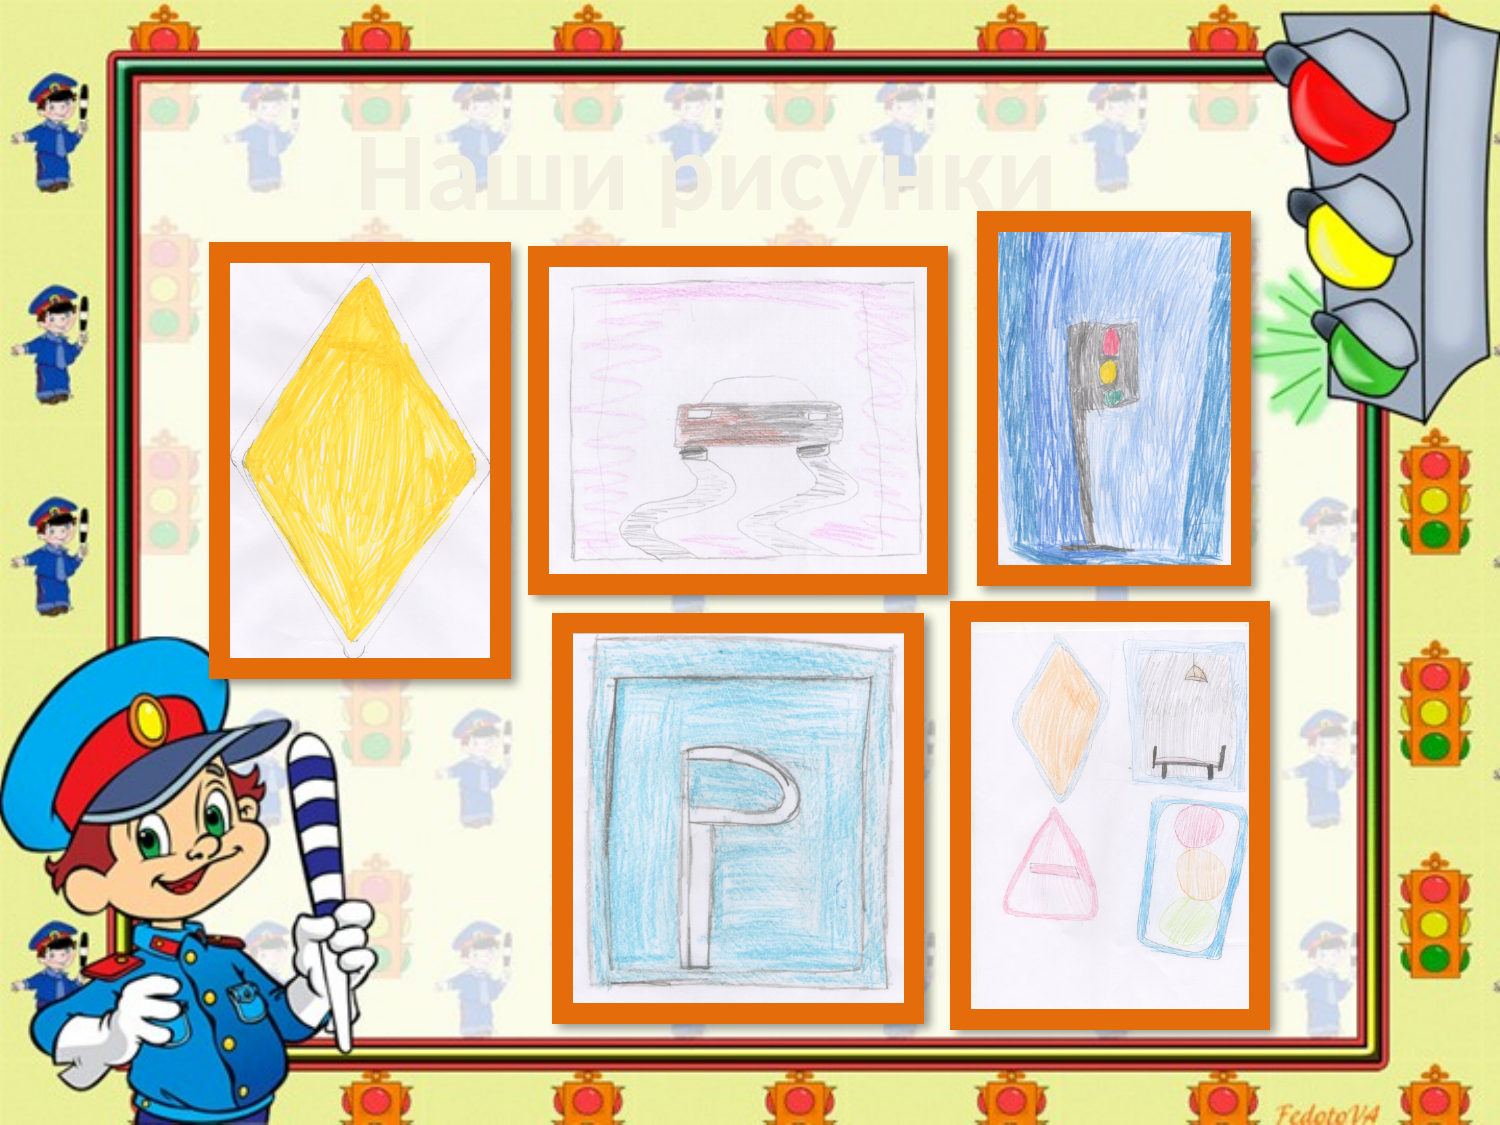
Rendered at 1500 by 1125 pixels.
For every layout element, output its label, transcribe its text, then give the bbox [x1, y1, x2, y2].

picture [0, 0, 1500, 1125]
picture [229, 262, 491, 659]
text_box Наши рисунки [340, 89, 1074, 240]
